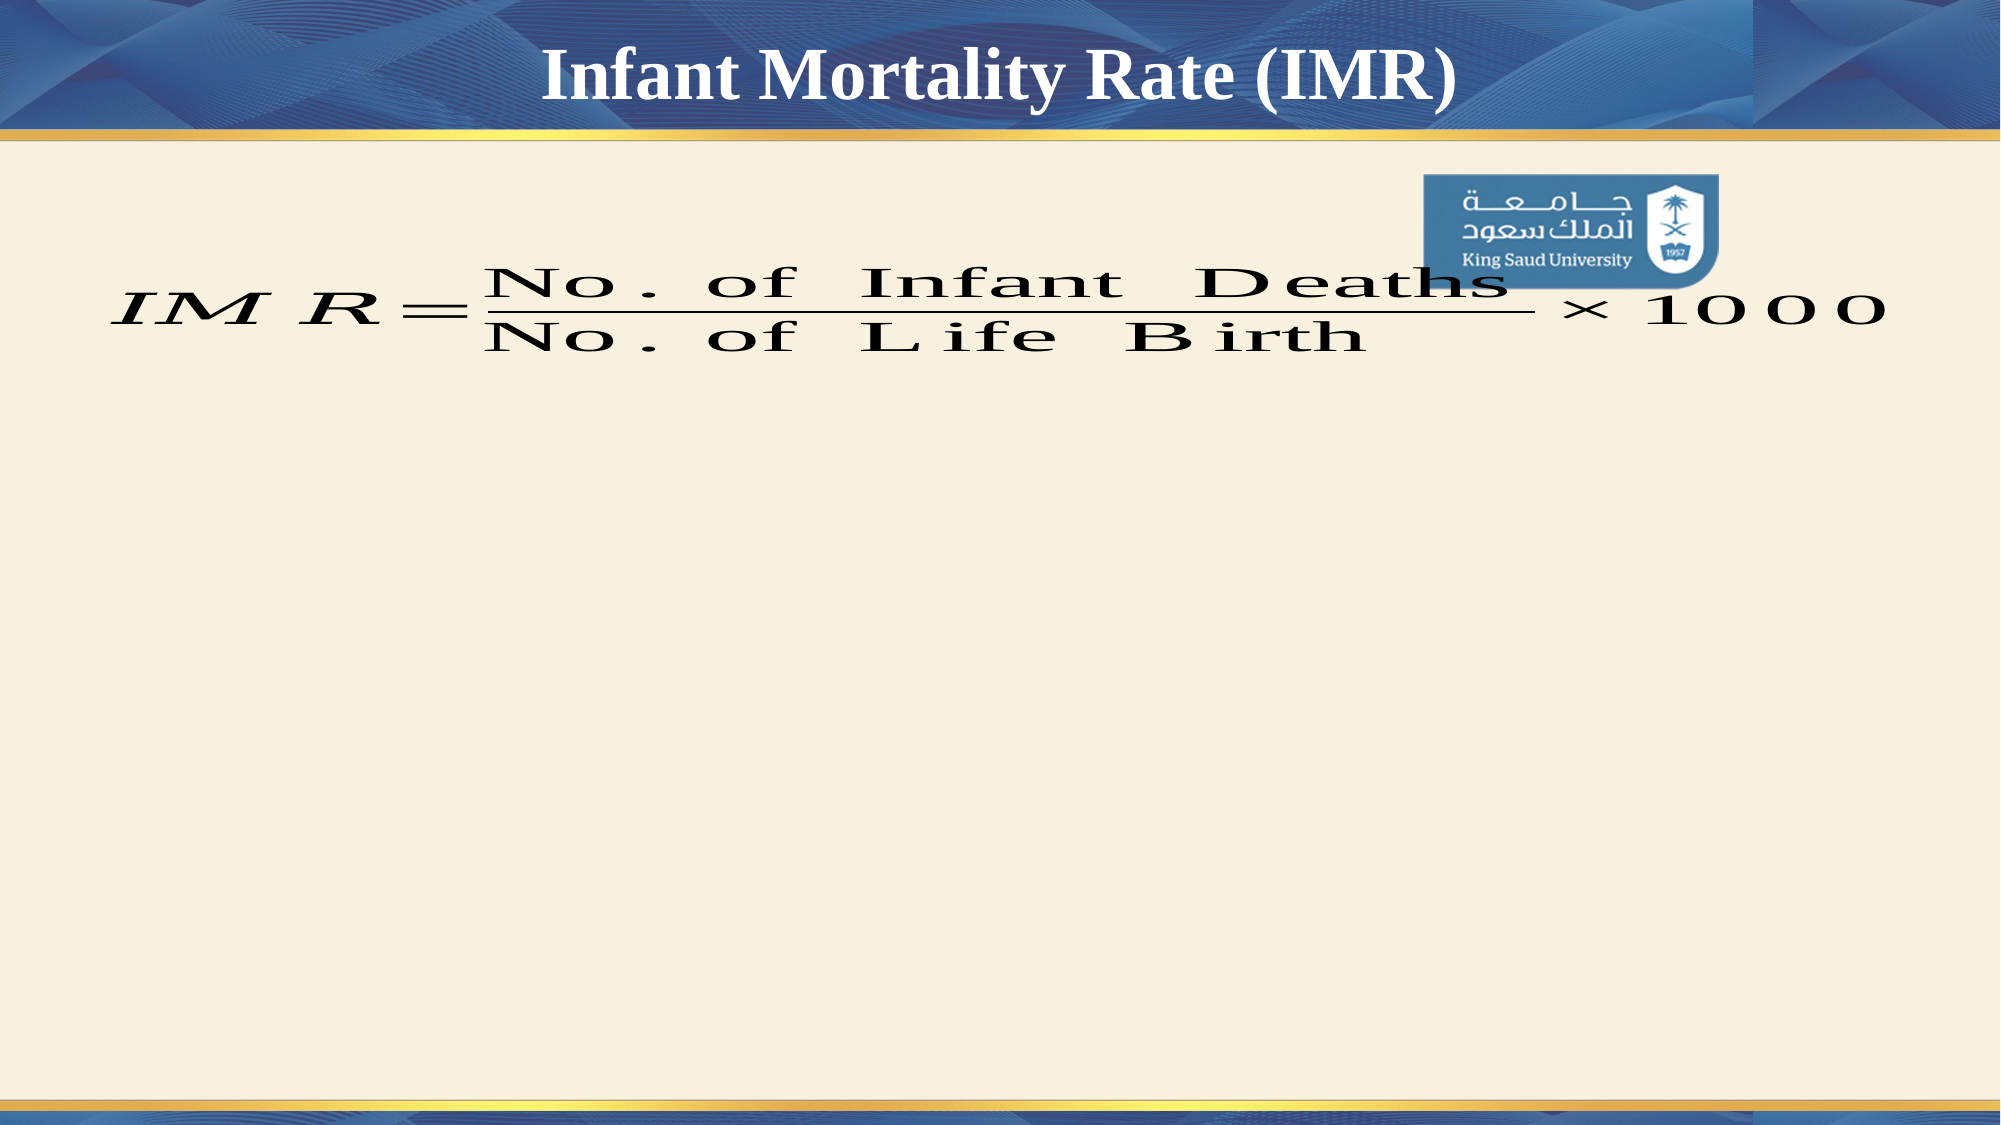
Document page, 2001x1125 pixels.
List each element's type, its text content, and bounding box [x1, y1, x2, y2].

picture [0, 0, 2001, 1125]
title Infant Mortality Rate (IMR) [93, 6, 1906, 144]
